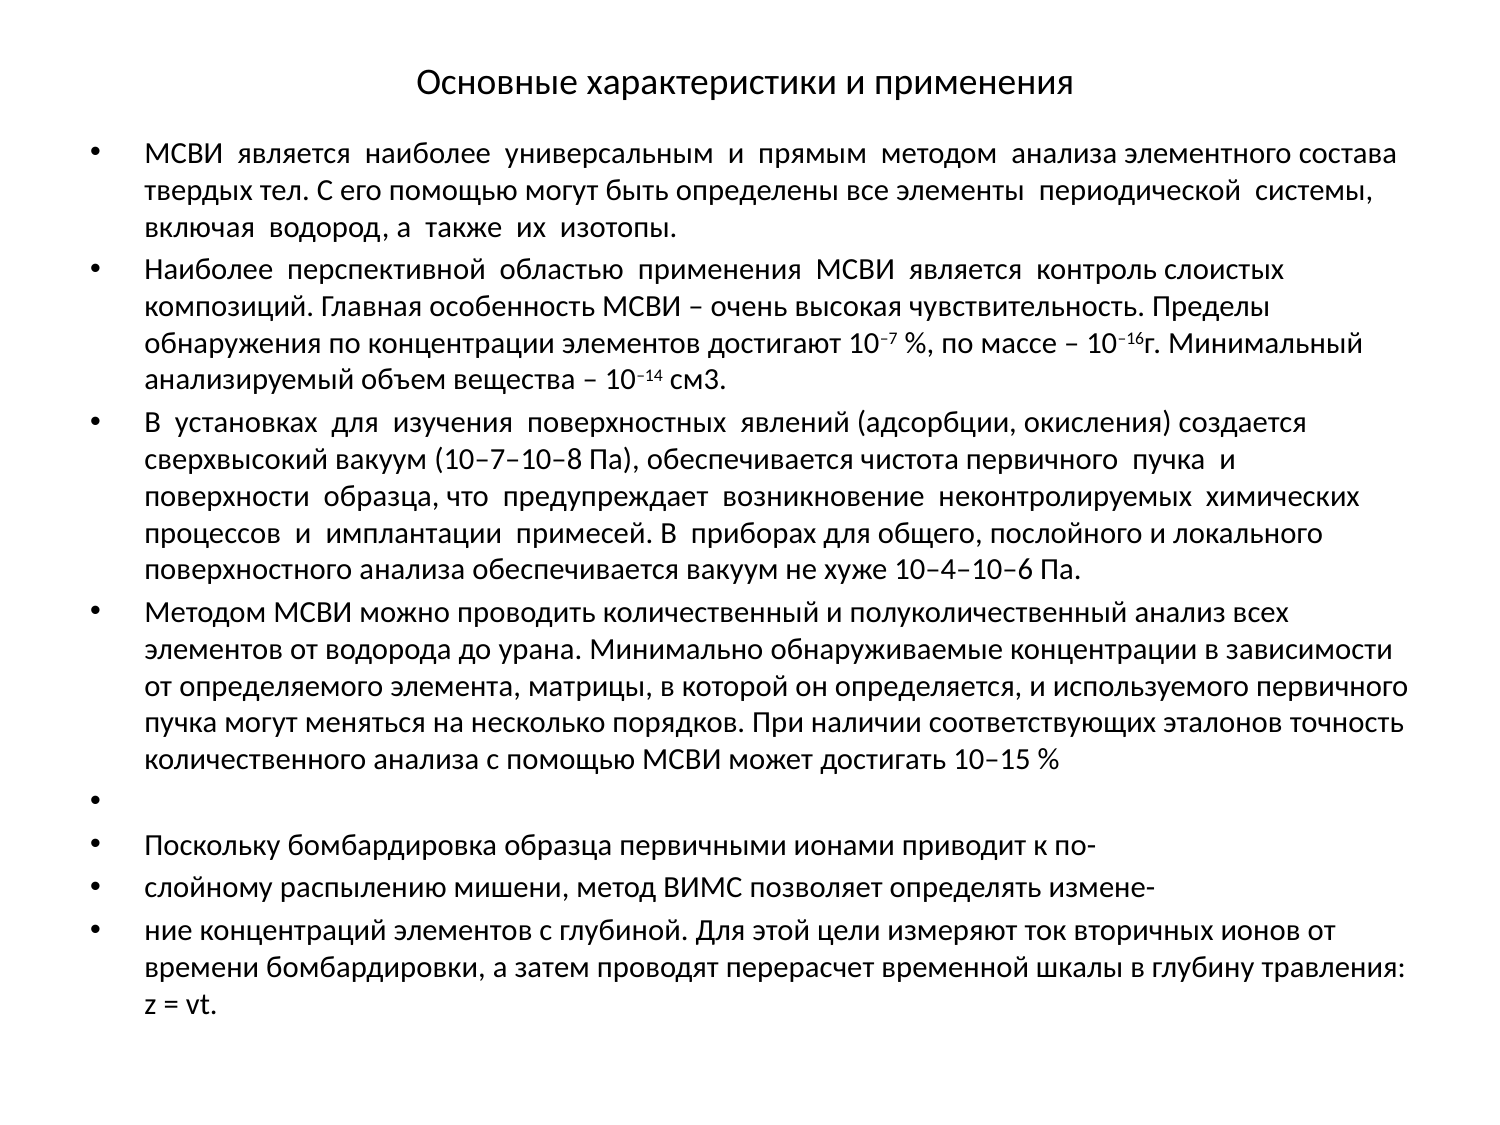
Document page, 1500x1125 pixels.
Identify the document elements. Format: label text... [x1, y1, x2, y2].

title Основные характеристики и применения [75, 45, 1425, 114]
list МСВИ является наиболее универсальным и прямым методом анализа элементного состава твердых тел. С его помощью могут быть определены все элементы периодической системы, включая водород, а также их изотопы. Наиболее перспективной областью применения МСВИ является контроль слоистых композиций. Главная особенность МСВИ – очень высокая чувствительность. Пределы обнаружения по концентрации элементов достигают 10–7 %, по массе – 10–16г. Минимальный анализируемый объем вещества – 10–14 см3. В установках для изучения поверхностных явлений (адсорбции, окисления) создается сверхвысокий вакуум (10–7–10–8 Па), обеспечивается чистота первичного пучка и поверхности образца, что предупреждает возникновение неконтролируемых химических процессов и имплантации примесей. В приборах для общего, послойного и локального поверхностного анализа обеспечивается вакуум не хуже 10–4–10–6 Па. Методом МСВИ можно проводить количественный и полуколичественный анализ всех элементов от водорода до урана. Минимально обнаруживаемые концентрации в зависимости от определяемого элемента, матрицы, в которой он определяется, и используемого первичного пучка могут меняться на несколько порядков. При наличии соответствующих эталонов точность количественного анализа с помощью МСВИ может достигать 10–15 % Поскольку бомбардировка образца первичными ионами приводит к по- слойному распылению мишени, метод ВИМС позволяет определять измене- ние концентраций элементов с глубиной. Для этой цели измеряют ток вторичных ионов от времени бомбардировки, а затем проводят перерасчет временной шкалы в глубину травления: z = vt. [75, 125, 1425, 1071]
